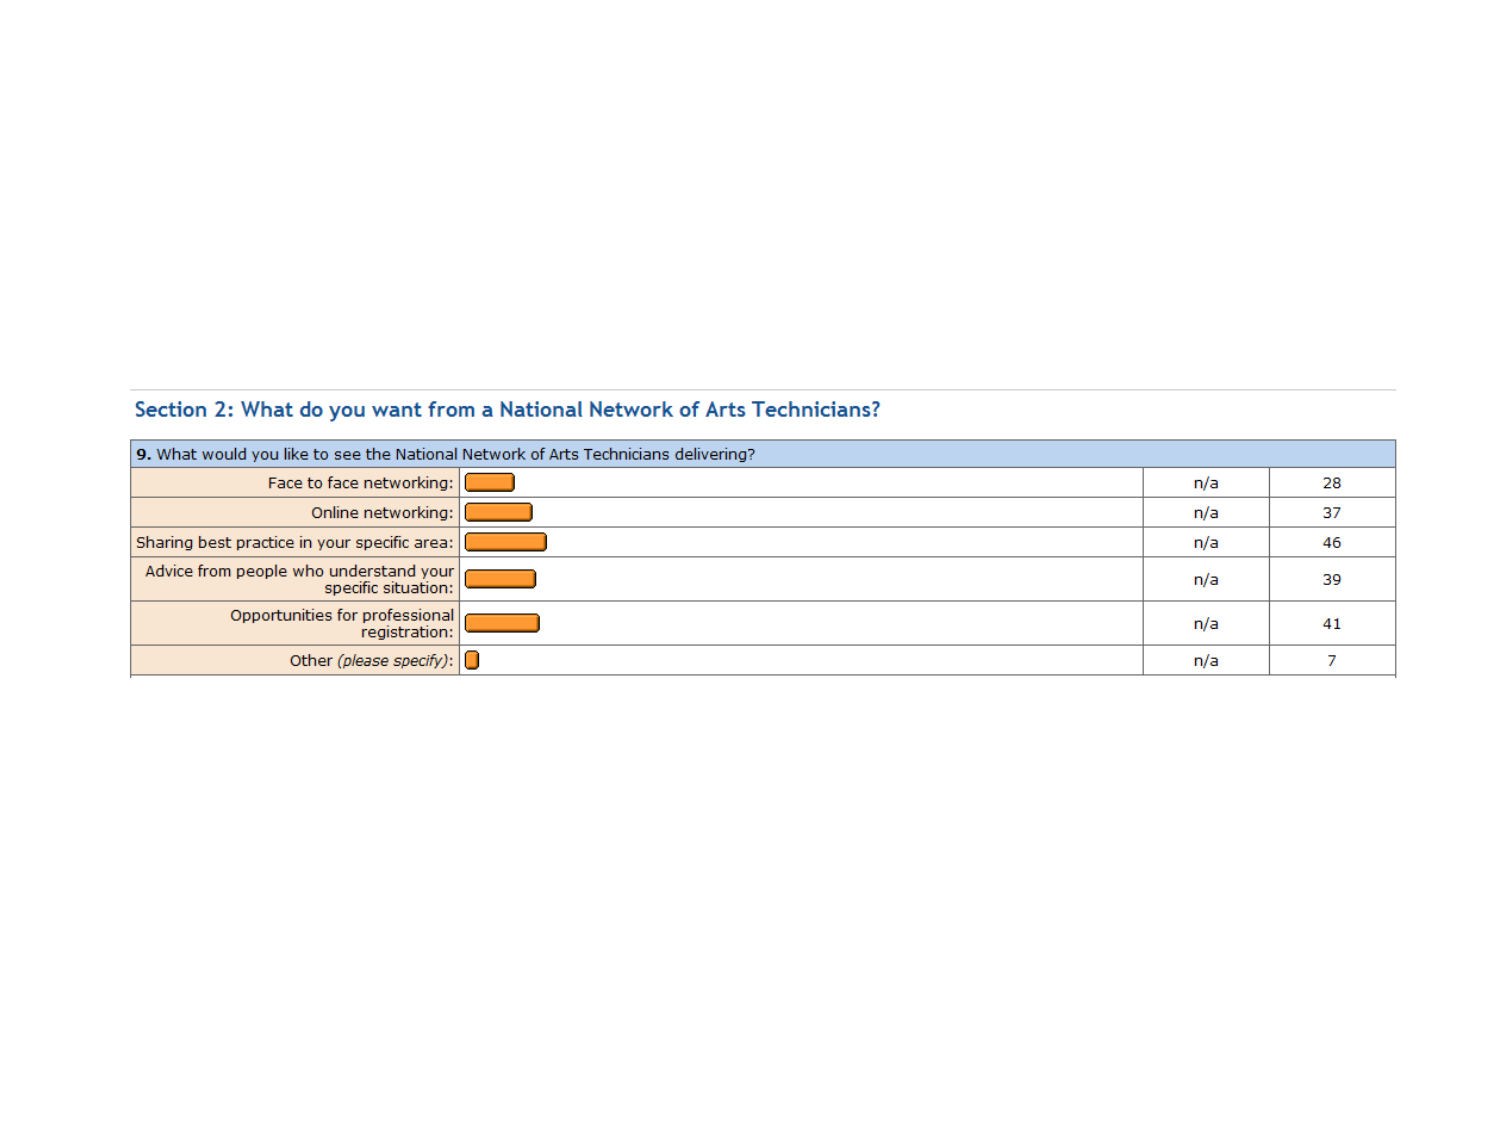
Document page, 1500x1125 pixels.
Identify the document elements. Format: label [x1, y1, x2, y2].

picture [123, 387, 1400, 679]
